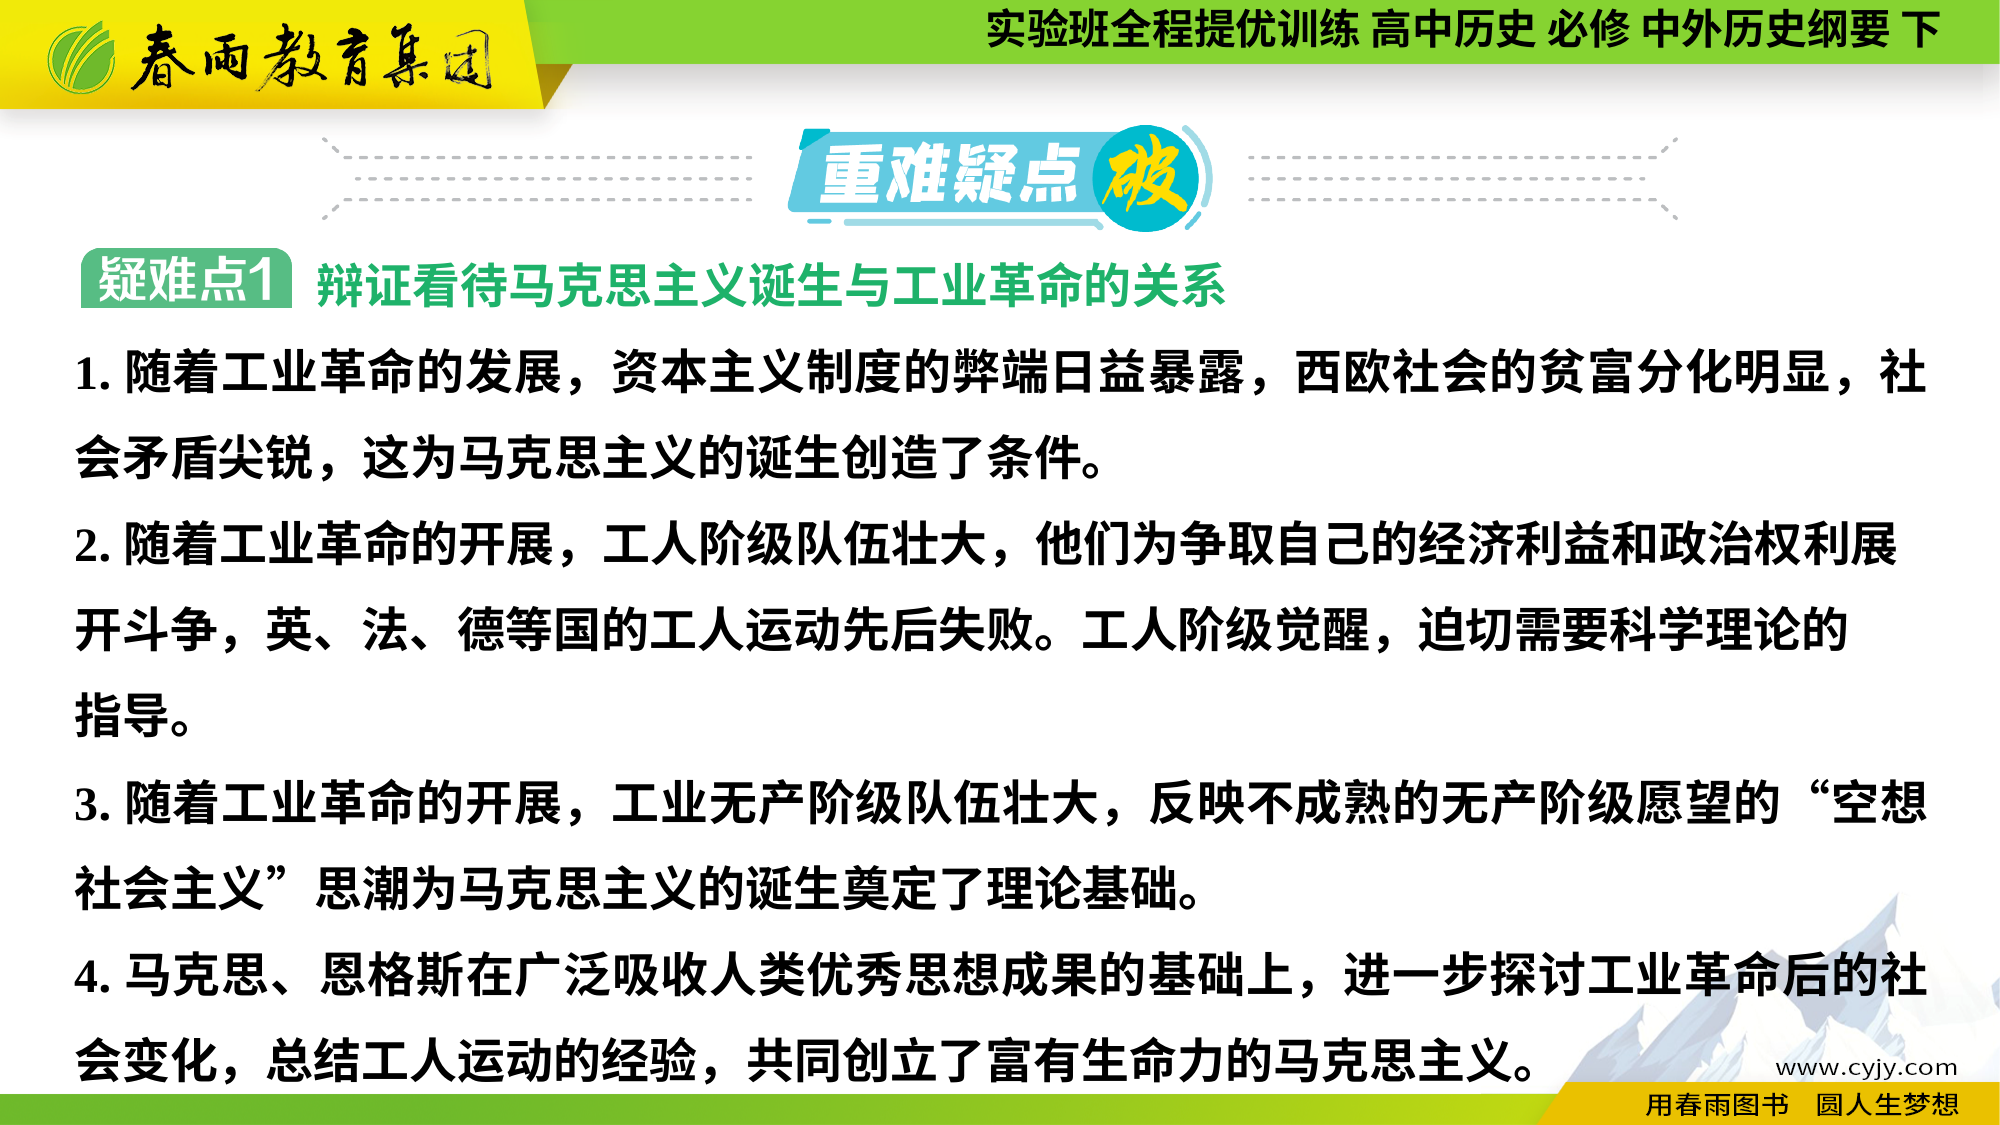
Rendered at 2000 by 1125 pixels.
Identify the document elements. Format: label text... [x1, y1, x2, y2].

picture [0, 0, 2000, 1125]
list 辩证看待马克思主义诞生与工业革命的关系 1.随着工业革命的发展，资本主义制度的弊端日益暴露，西欧社会的贫富分化明显，社会矛盾尖锐，这为马克思主义的诞生创造了条件。 2.随着工业革命的开展，工人阶级队伍壮大，他们为争取自己的经济利益和政治权利展开斗争，英、法、德等国的工人运动先后失败。工人阶级觉醒，迫切需要科学理论的 指导。 3.随着工业革命的开展，工业无产阶级队伍壮大，反映不成熟的无产阶级愿望的“空想社会主义”思潮为马克思主义的诞生奠定了理论基础。 4.马克思、恩格斯在广泛吸收人类优秀思想成果的基础上，进一步探讨工业革命后的社会变化，总结工人运动的经验，共同创立了富有生命力的马克思主义。 [59, 224, 1944, 1106]
